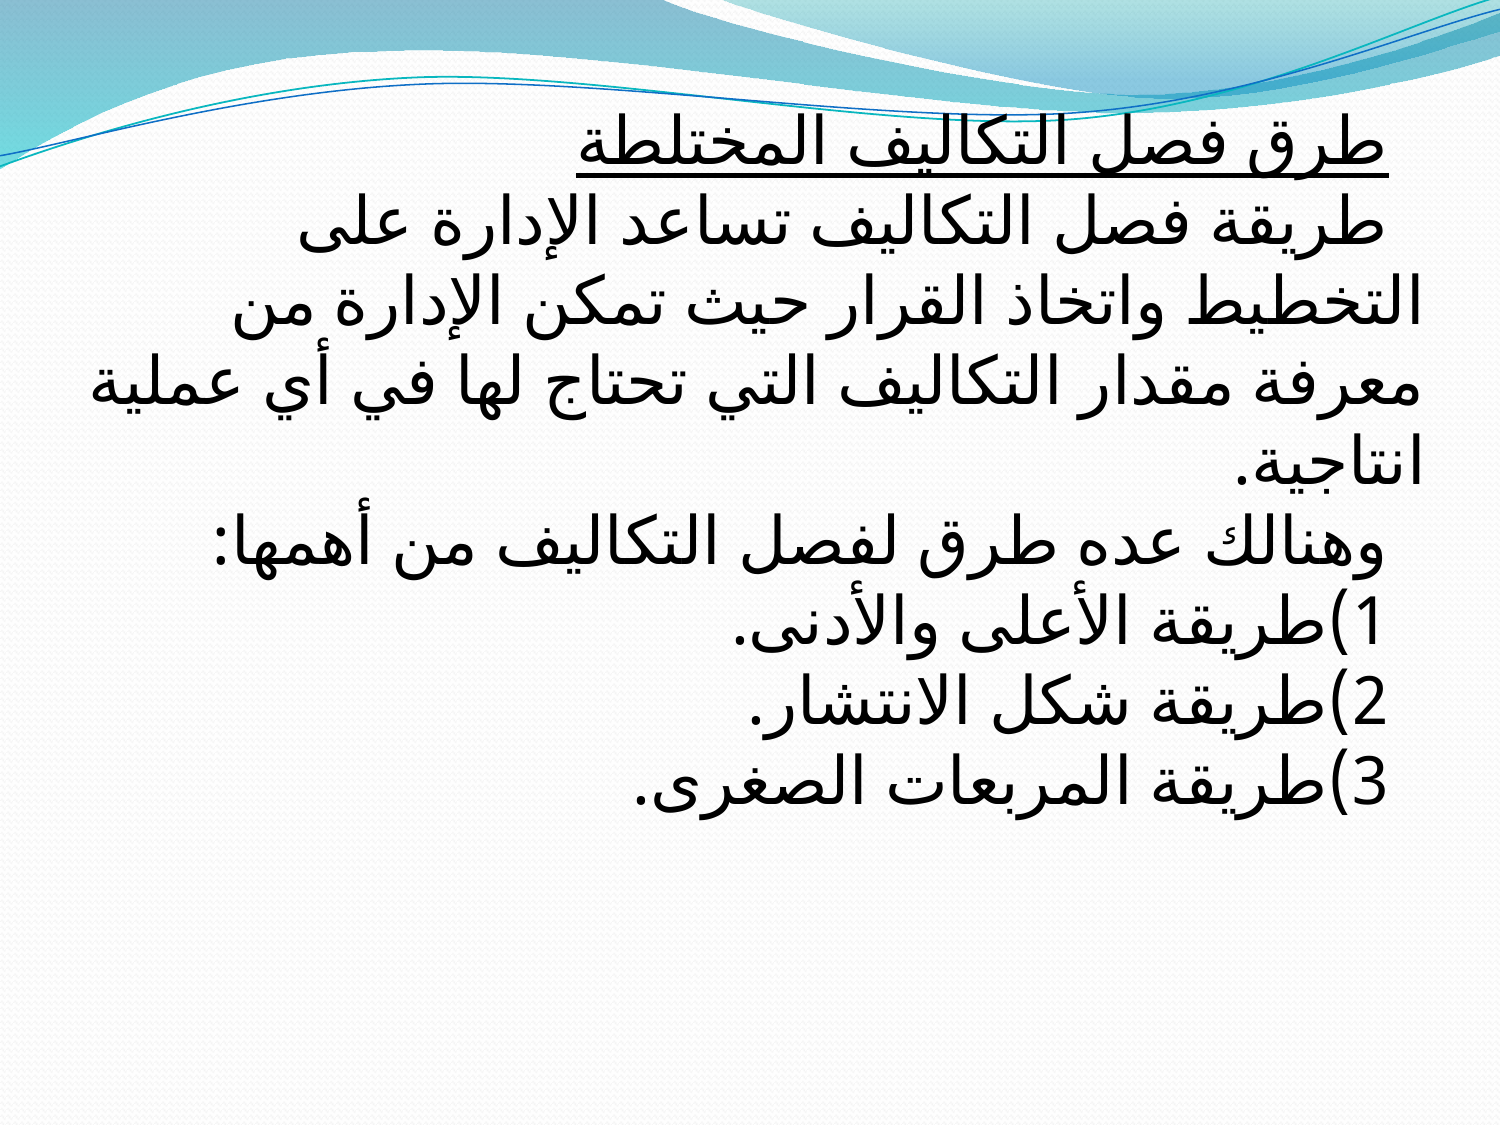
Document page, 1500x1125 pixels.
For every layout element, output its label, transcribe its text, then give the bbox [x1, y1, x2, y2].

text_box طرق فصل التكاليف المختلطة طريقة فصل التكاليف تساعد الإدارة على التخطيط واتخاذ القرار حيث تمكن الإدارة من معرفة مقدار التكاليف التي تحتاج لها في أي عملية انتاجية. وهنالك عده طرق لفصل التكاليف من أهمها: طريقة الأعلى والأدنى. طريقة شكل الانتشار. طريقة المربعات الصغرى. [29, 90, 1441, 875]
